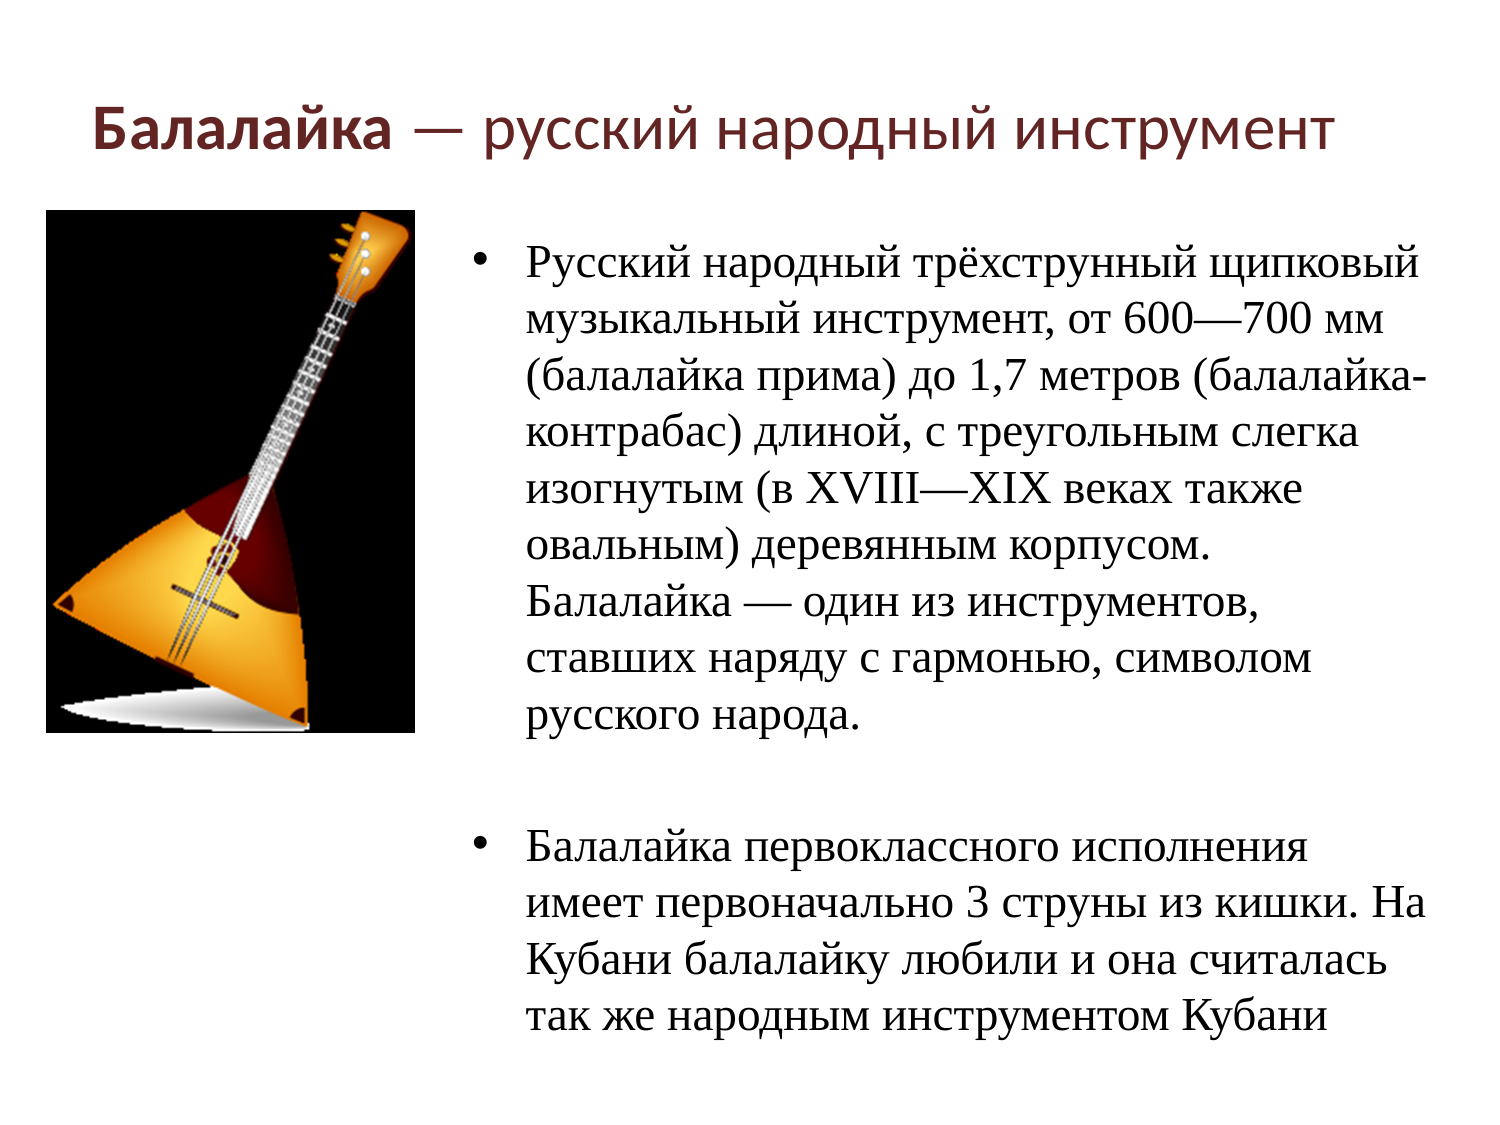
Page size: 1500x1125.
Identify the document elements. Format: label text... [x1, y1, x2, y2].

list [46, 210, 416, 734]
title Балалайка — русский народный инструмент [35, 58, 1395, 188]
list Русский народный трёхструнный щипковый музыкальный инструмент, от 600—700 мм (балалайка прима) до 1,7 метров (балалайка-контрабас) длиной, с треугольным слегка изогнутым (в XVIII—XIX веках также овальным) деревянным корпусом. Балалайка — один из инструментов, ставших наряду с гармонью, символом русского народа. Балалайка первоклассного исполнения имеет первоначально 3 струны из кишки. На Кубани балалайку любили и она считалась так же народным инструментом Кубани [457, 222, 1454, 1055]
